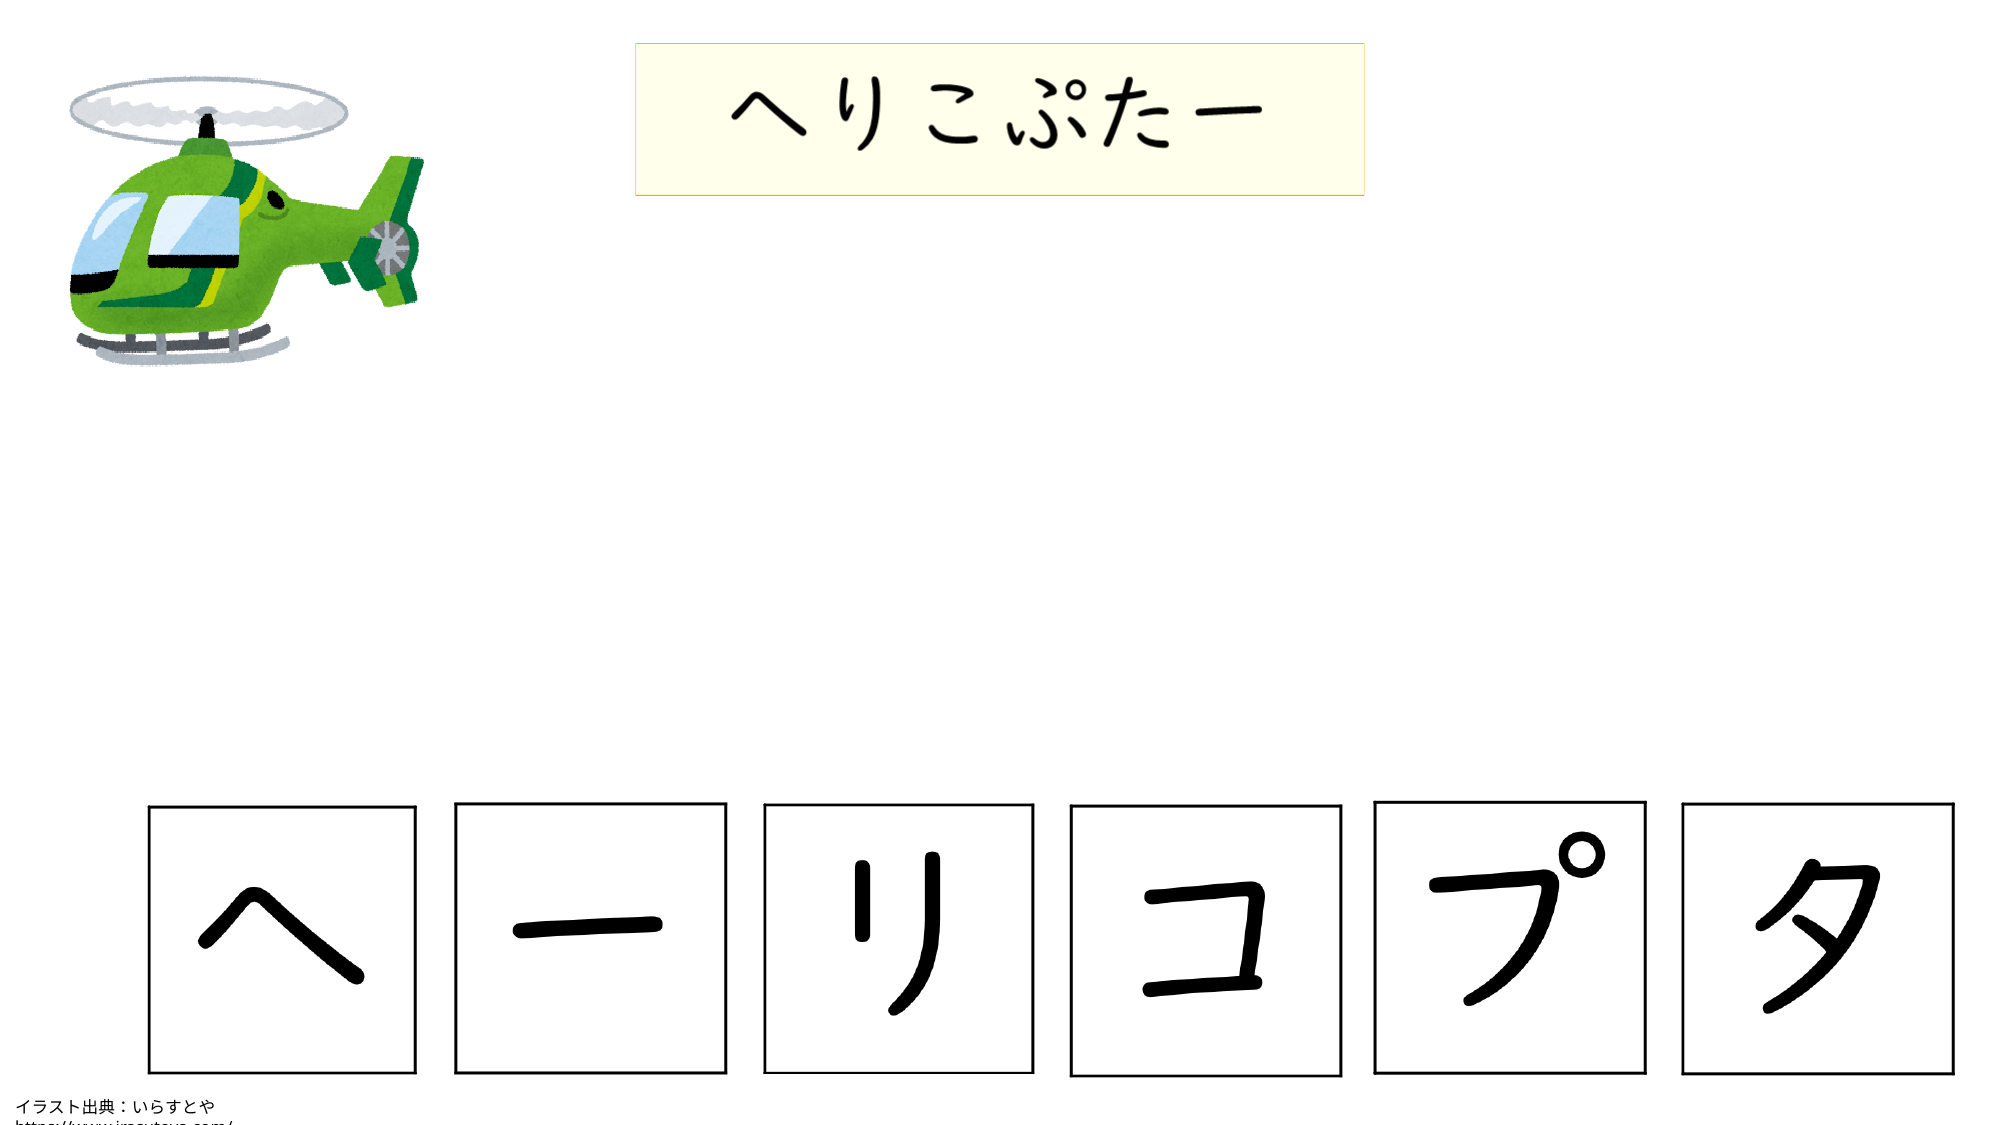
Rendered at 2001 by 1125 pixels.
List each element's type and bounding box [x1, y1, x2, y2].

list [47, 29, 432, 417]
picture [759, 799, 1037, 1074]
picture [1370, 798, 1648, 1076]
picture [145, 802, 420, 1077]
picture [451, 800, 730, 1078]
picture [1677, 798, 1956, 1078]
picture [635, 36, 1365, 201]
picture [1067, 801, 1345, 1078]
